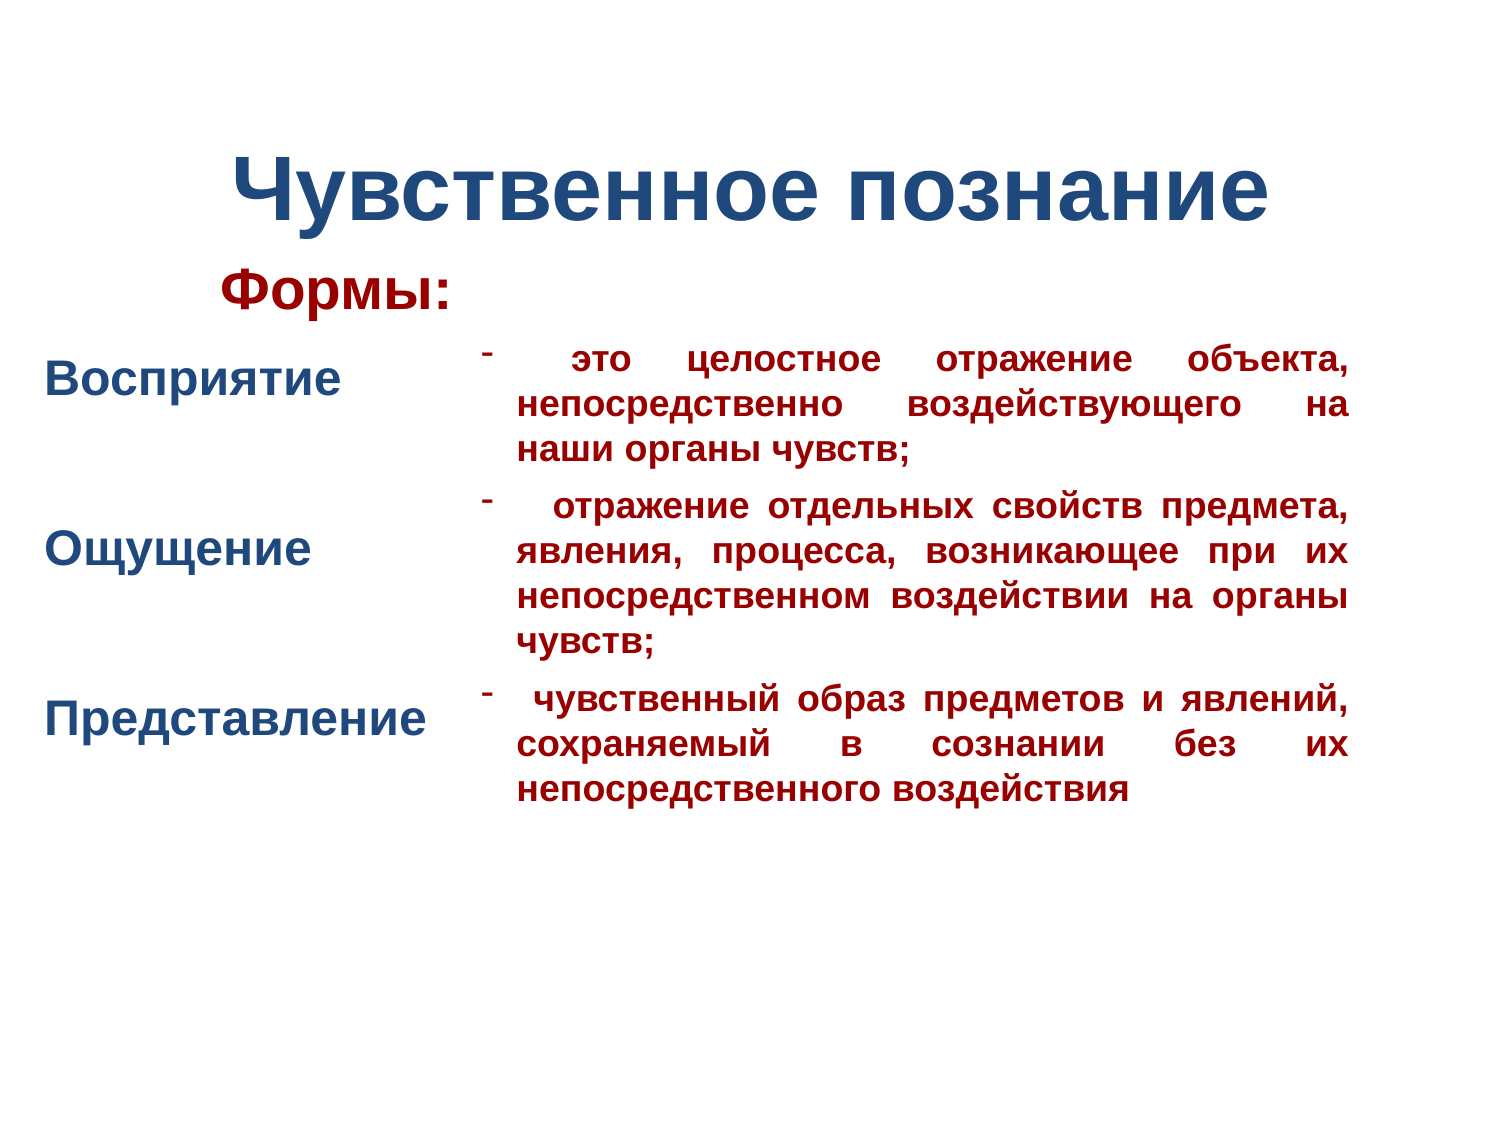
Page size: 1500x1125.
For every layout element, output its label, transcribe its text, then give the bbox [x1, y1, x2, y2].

text_box Восприятие Ощущение Представление [29, 337, 491, 753]
text_box это целостное отражение объекта, непосредственно воздействующего на наши органы чувств; отражение отдельных свойств предмета, явления, процесса, возникающее при их непосредственном воздействии на органы чувств; чувственный образ предметов и явлений, сохраняемый в сознании без их непосредственного воздействия [466, 326, 1364, 816]
title Чувственное познание [76, 89, 1428, 278]
text_box Формы: [147, 243, 526, 329]
